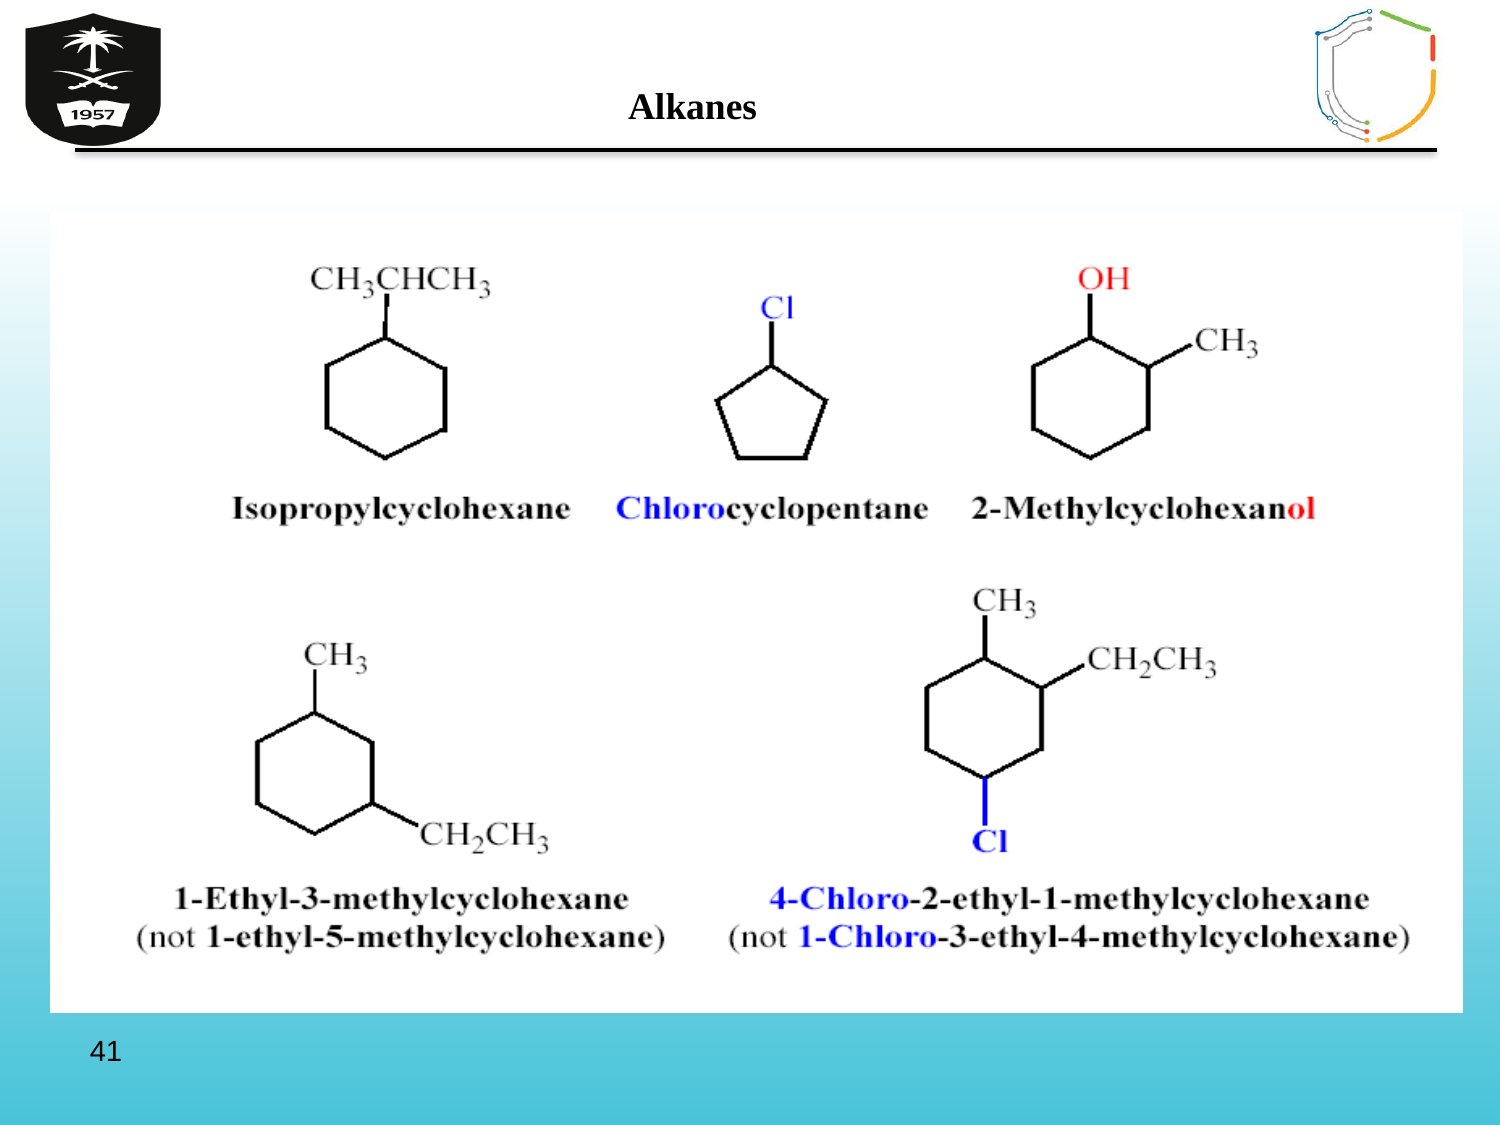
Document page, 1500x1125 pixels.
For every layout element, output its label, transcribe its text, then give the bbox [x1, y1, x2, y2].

picture [24, 12, 163, 151]
text_box 41 [75, 1024, 425, 1103]
picture [1287, 0, 1463, 165]
text_box Alkanes [613, 74, 773, 135]
picture [49, 212, 1463, 1013]
